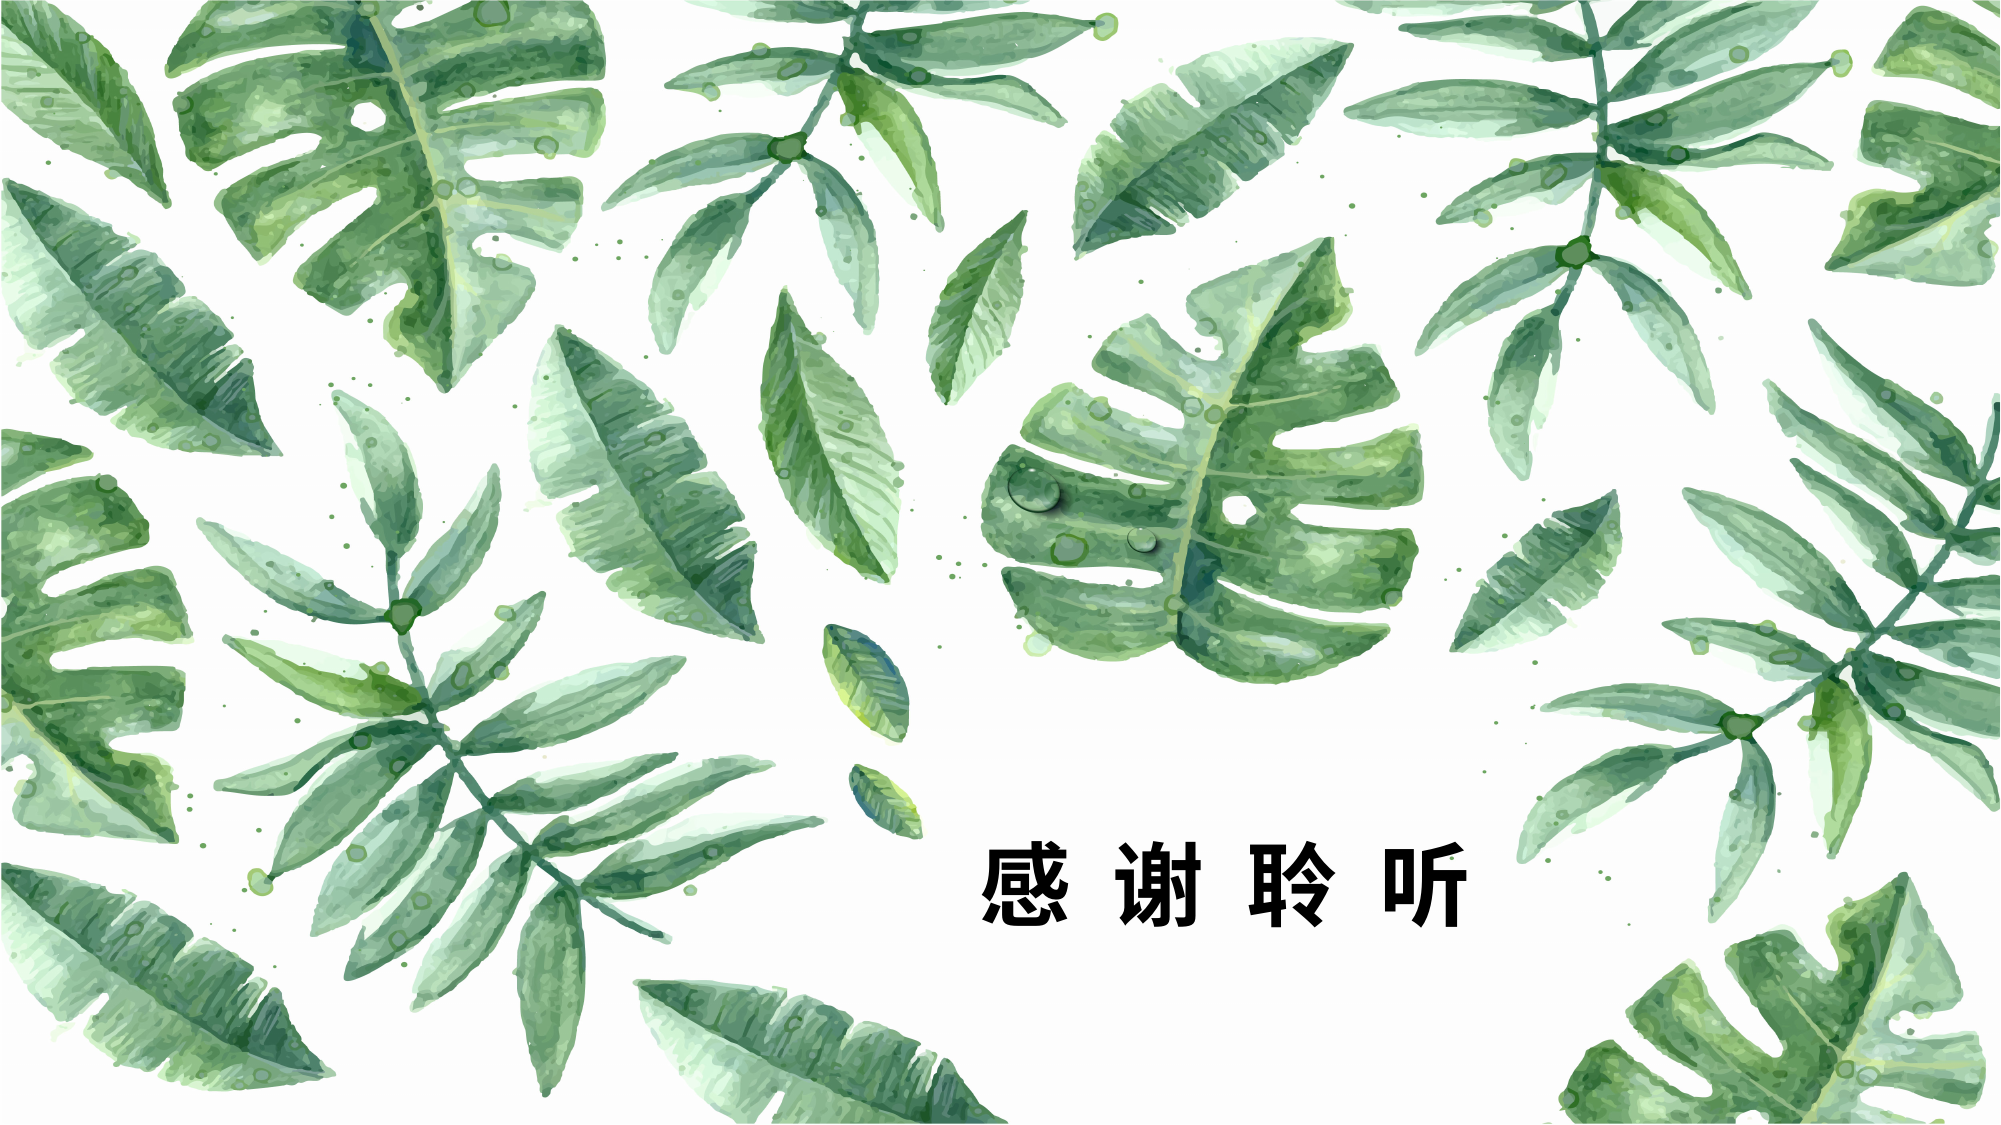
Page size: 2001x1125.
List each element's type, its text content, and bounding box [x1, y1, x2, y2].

picture [0, 0, 2001, 1125]
text_box 感 谢 聆 听 [905, 820, 1546, 946]
